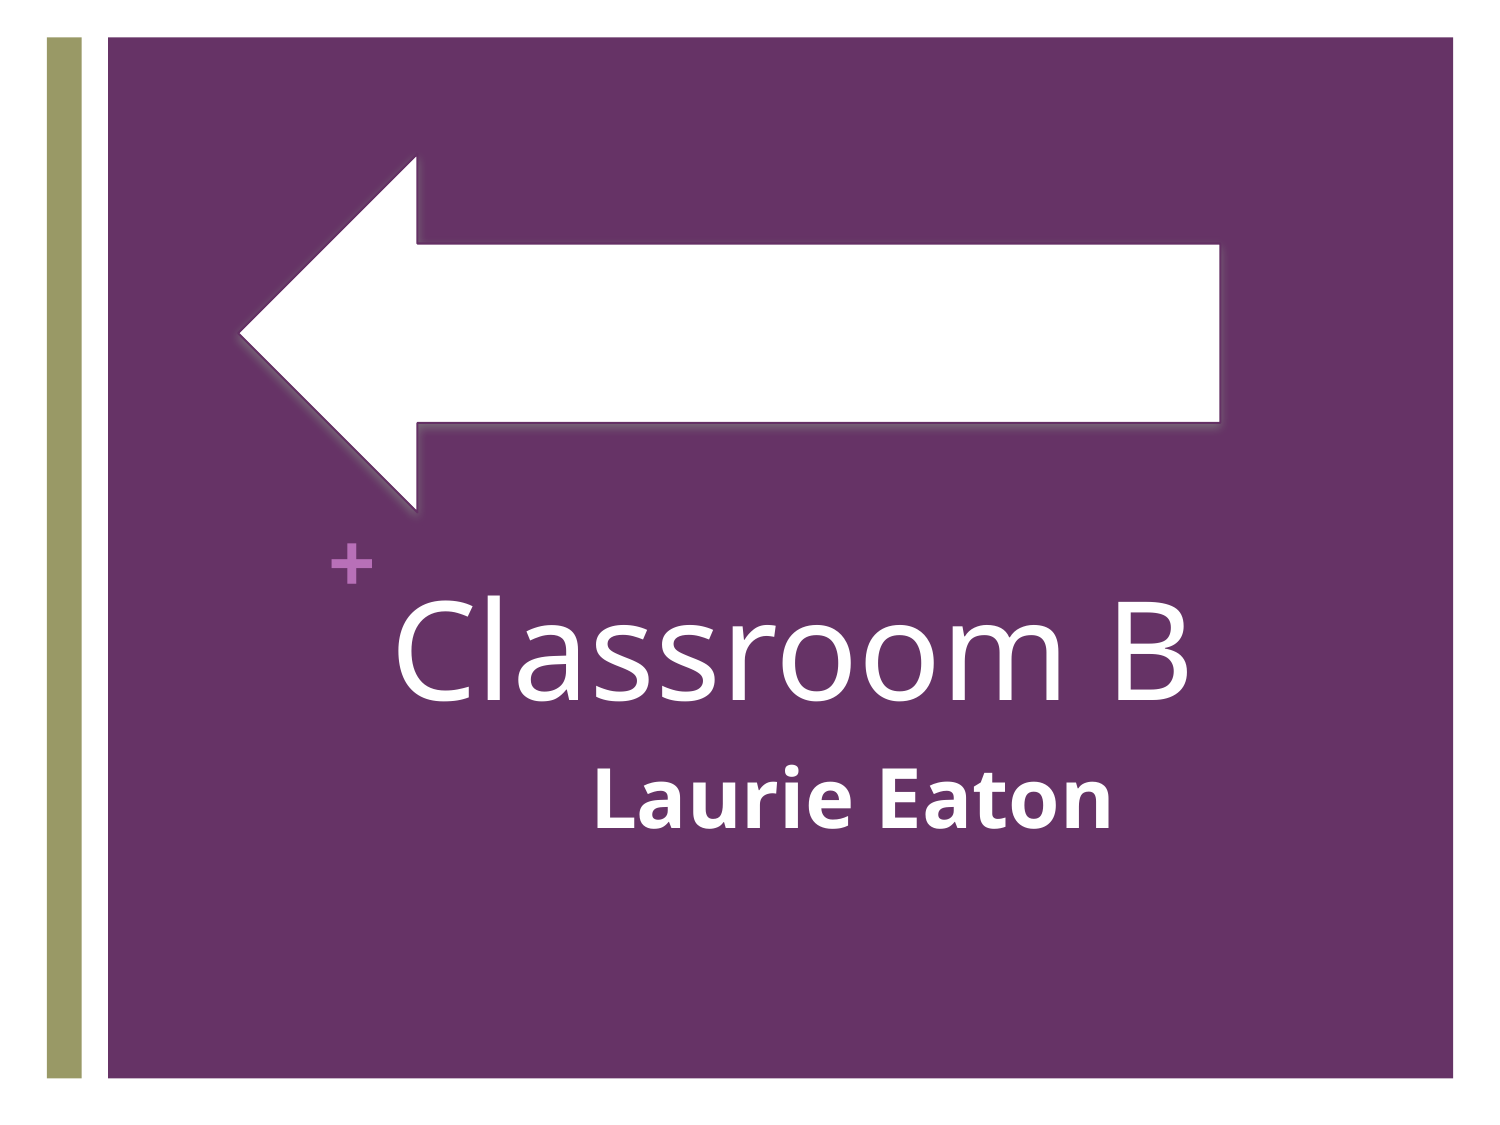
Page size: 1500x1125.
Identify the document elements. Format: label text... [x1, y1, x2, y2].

title Classroom B [375, 512, 1439, 736]
list Laurie Eaton [575, 737, 1500, 984]
text_box [237, 152, 1222, 514]
